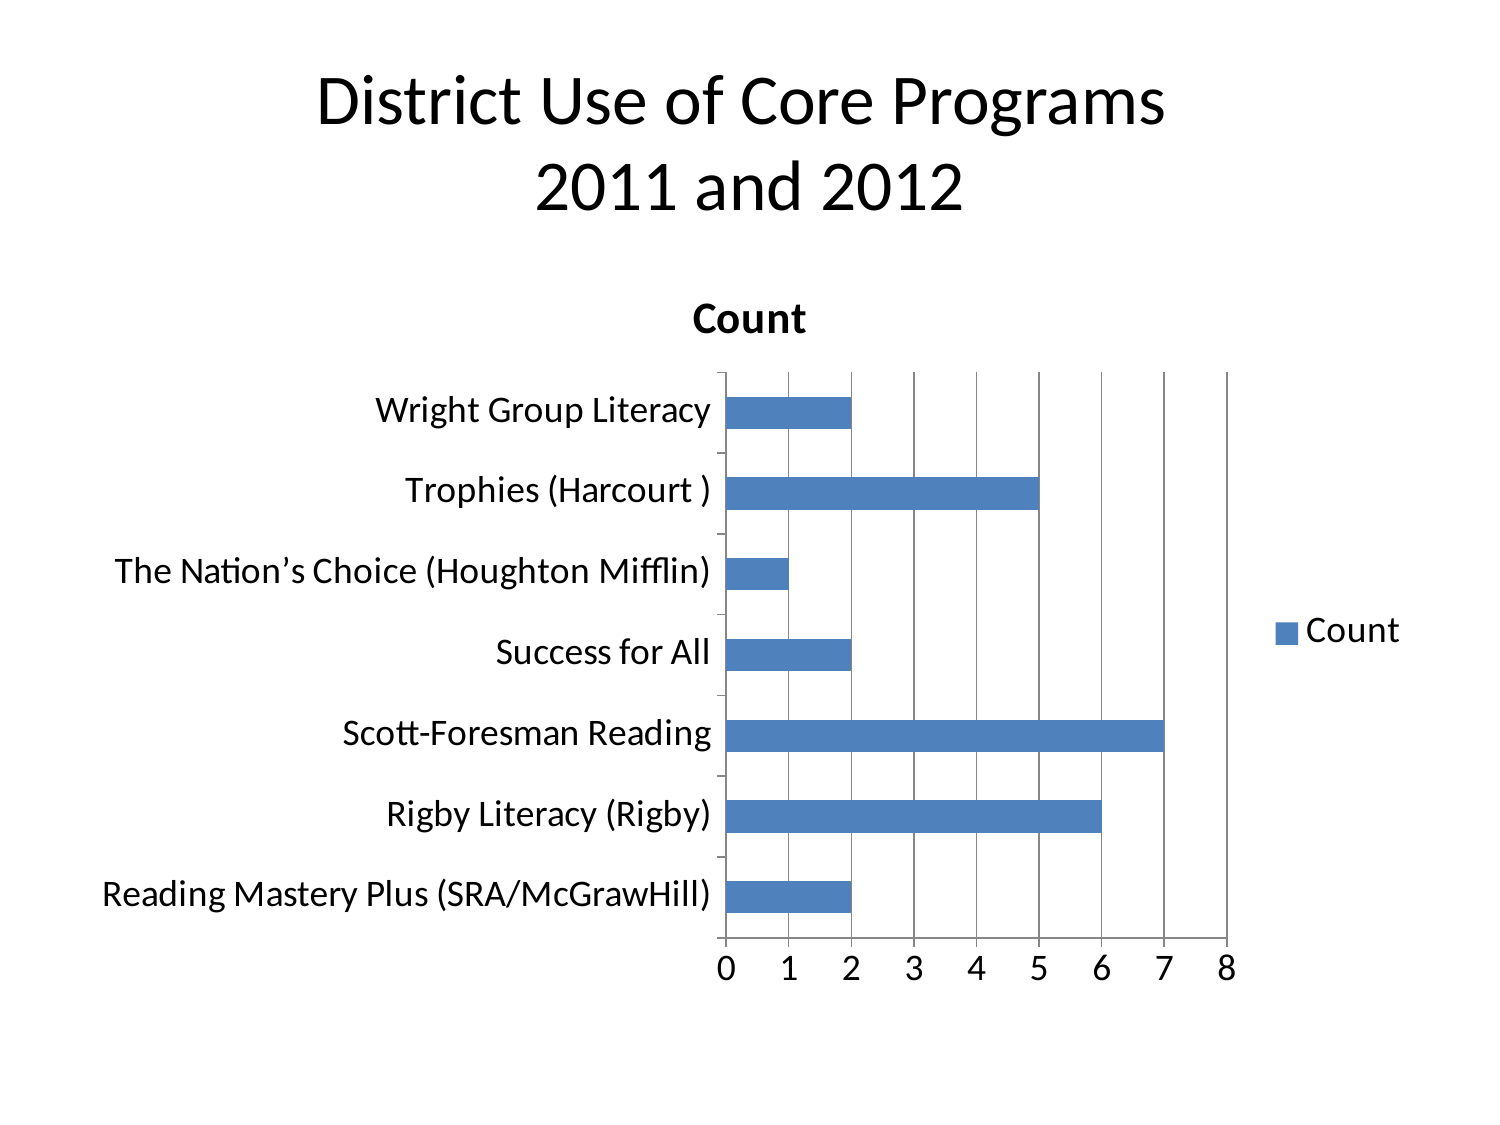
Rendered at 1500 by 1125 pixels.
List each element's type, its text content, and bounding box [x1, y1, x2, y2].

chart [74, 262, 1426, 1006]
title District Use of Core Programs 2011 and 2012 [75, 45, 1425, 233]
